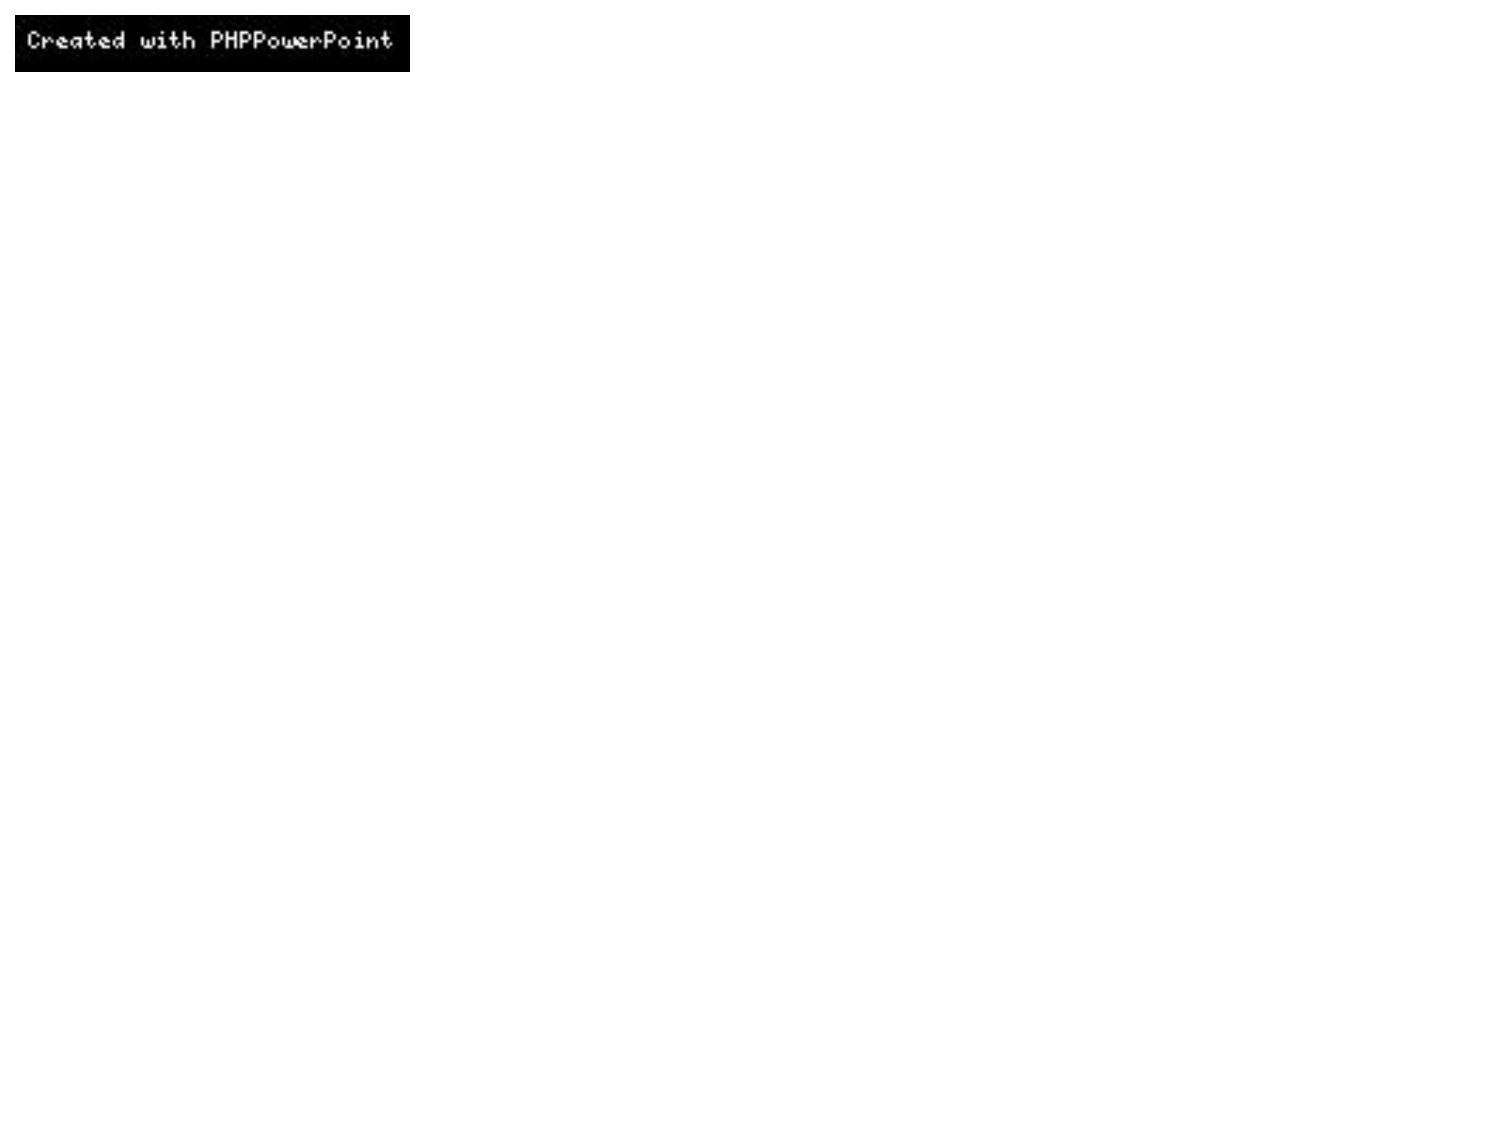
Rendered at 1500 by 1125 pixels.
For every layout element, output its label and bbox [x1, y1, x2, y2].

picture [15, 15, 410, 73]
